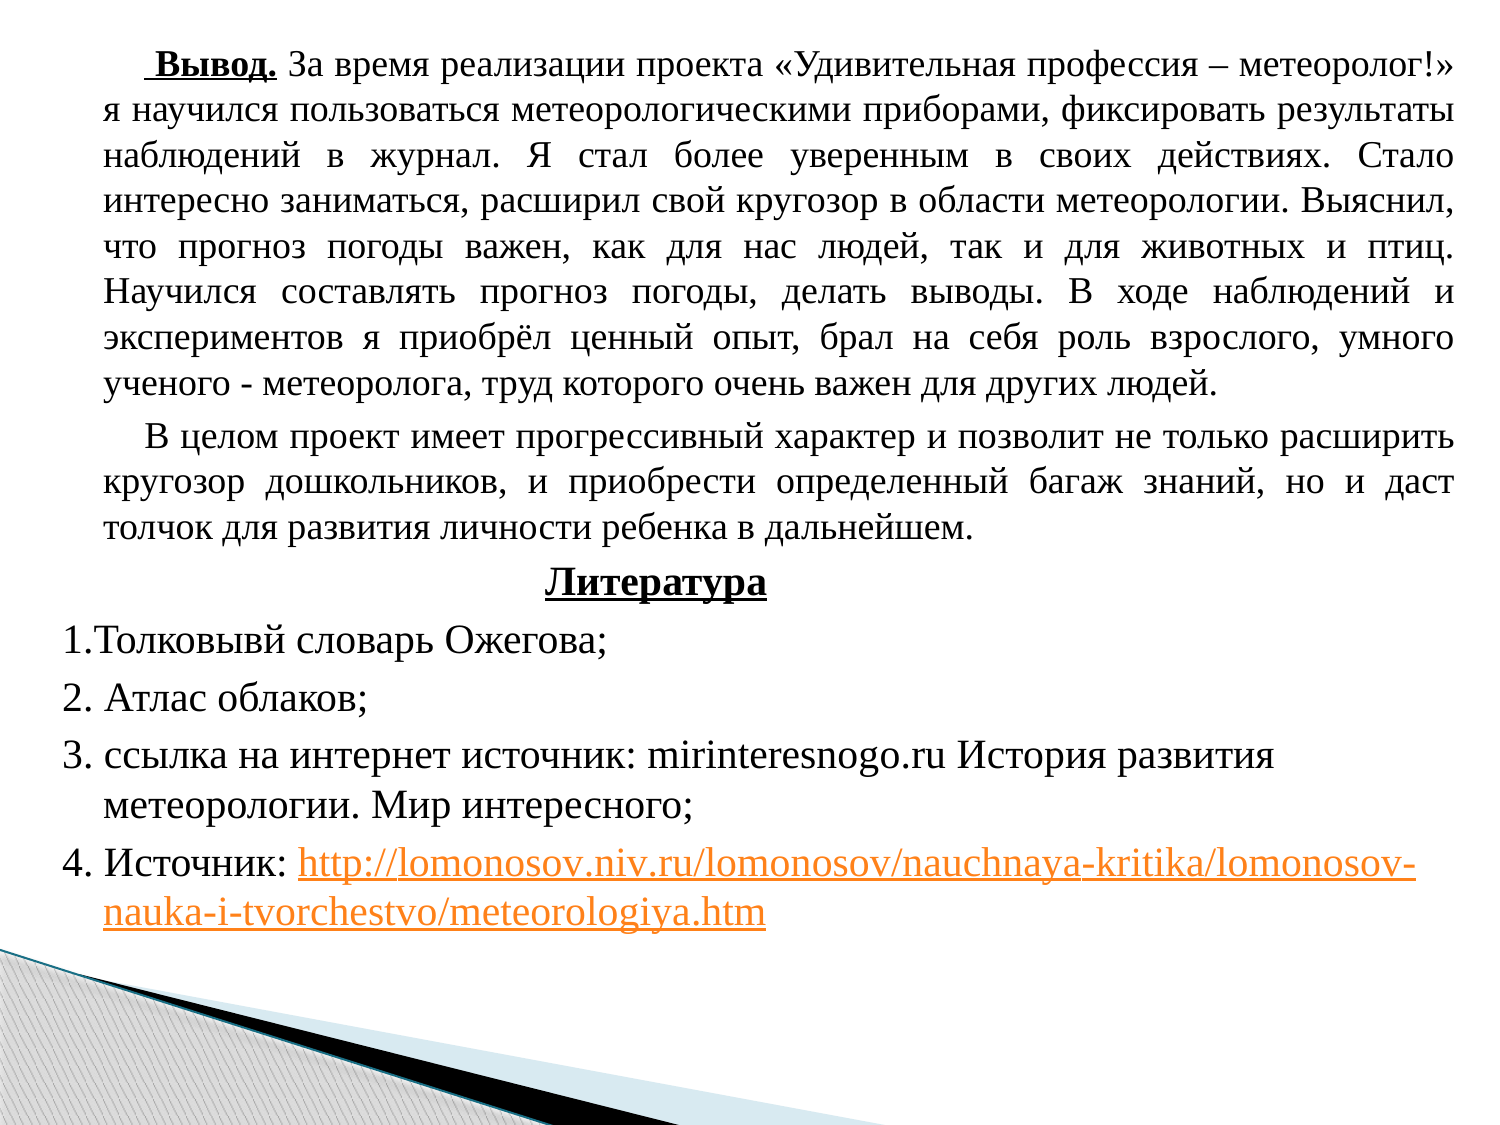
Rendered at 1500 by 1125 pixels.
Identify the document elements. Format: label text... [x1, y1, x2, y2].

list Вывод. За время реализации проекта «Удивительная профессия – метеоролог!» я научился пользоваться метеорологическими приборами, фиксировать результаты наблюдений в журнал. Я стал более уверенным в своих действиях. Стало интересно заниматься, расширил свой кругозор в области метеорологии. Выяснил, что прогноз погоды важен, как для нас людей, так и для животных и птиц. Научился составлять прогноз погоды, делать выводы. В ходе наблюдений и экспериментов я приобрёл ценный опыт, брал на себя роль взрослого, умного ученого - метеоролога, труд которого очень важен для других людей. В целом проект имеет прогрессивный характер и позволит не только расширить кругозор дошкольников, и приобрести определенный багаж знаний, но и даст толчок для развития личности ребенка в дальнейшем. Литература 1.Толковывй словарь Ожегова; 2. Атлас облаков; 3. ссылка на интернет источник: mirinteresnogo.ru История развития метеорологии. Мир интересного; 4. Источник: http://lomonosov.niv.ru/lomonosov/nauchnaya-kritika/lomonosov-nauka-i-tvorchestvo/meteorologiya.htm [29, 30, 1471, 986]
